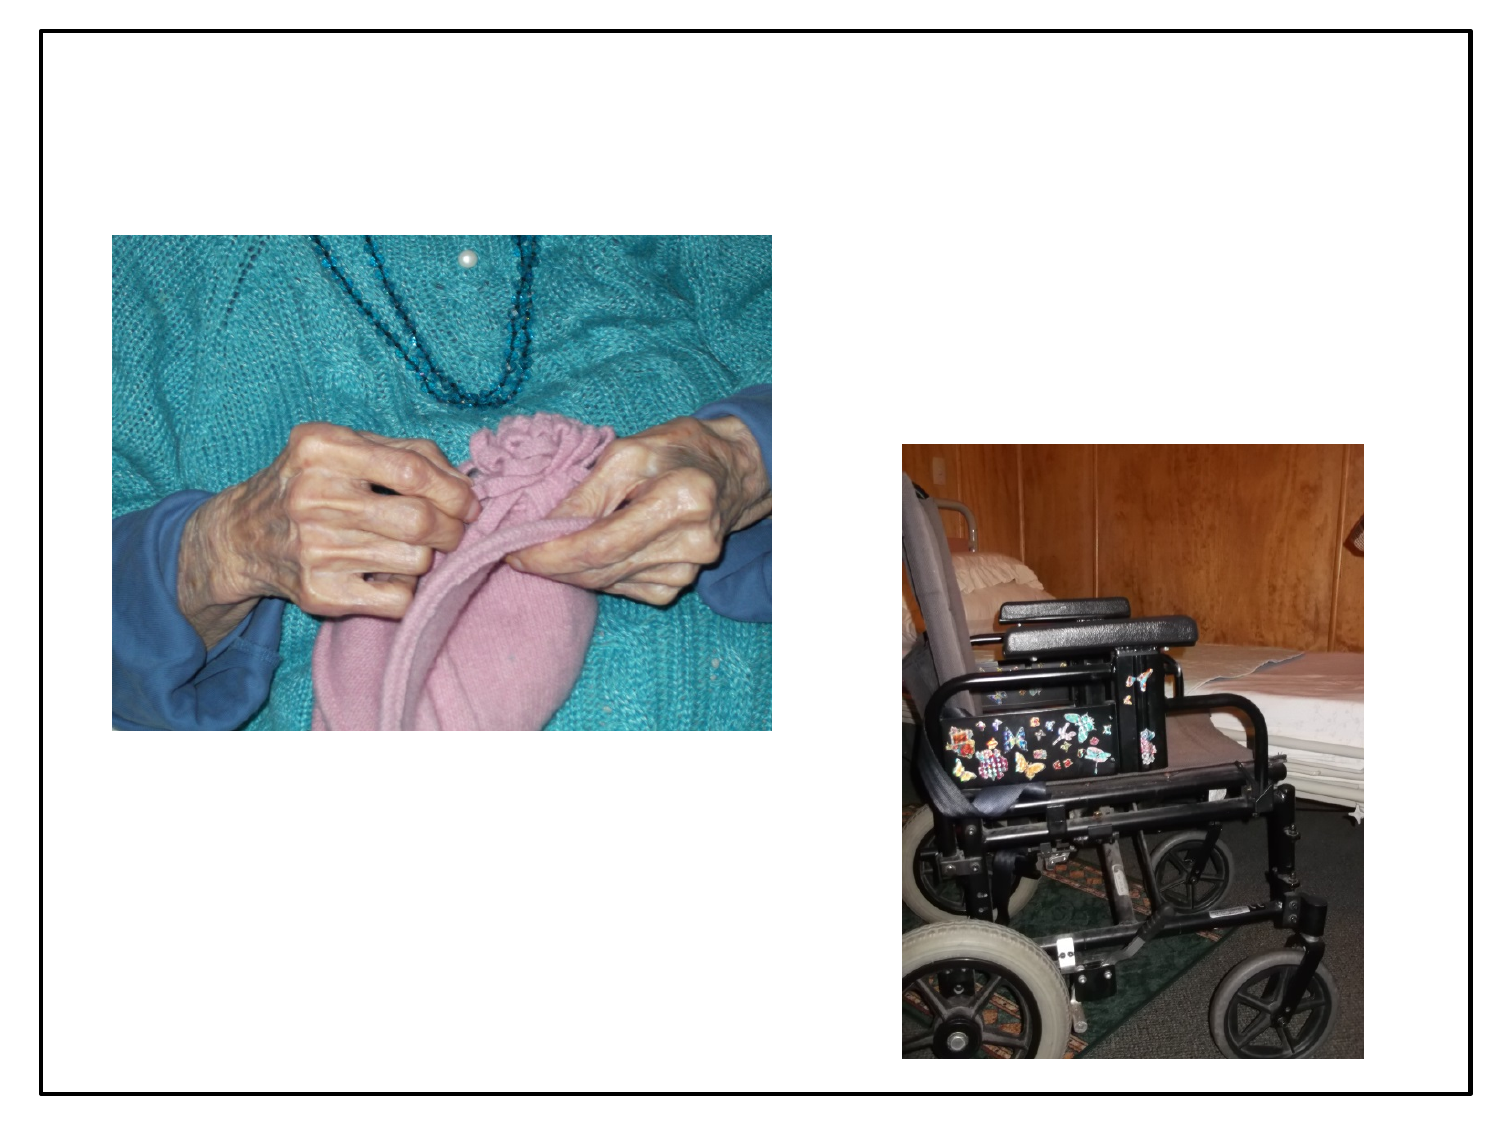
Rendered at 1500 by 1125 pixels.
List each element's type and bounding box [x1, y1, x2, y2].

picture [111, 235, 772, 731]
picture [902, 444, 1364, 1059]
text_box [39, 29, 1473, 1096]
picture [522, 241, 537, 251]
